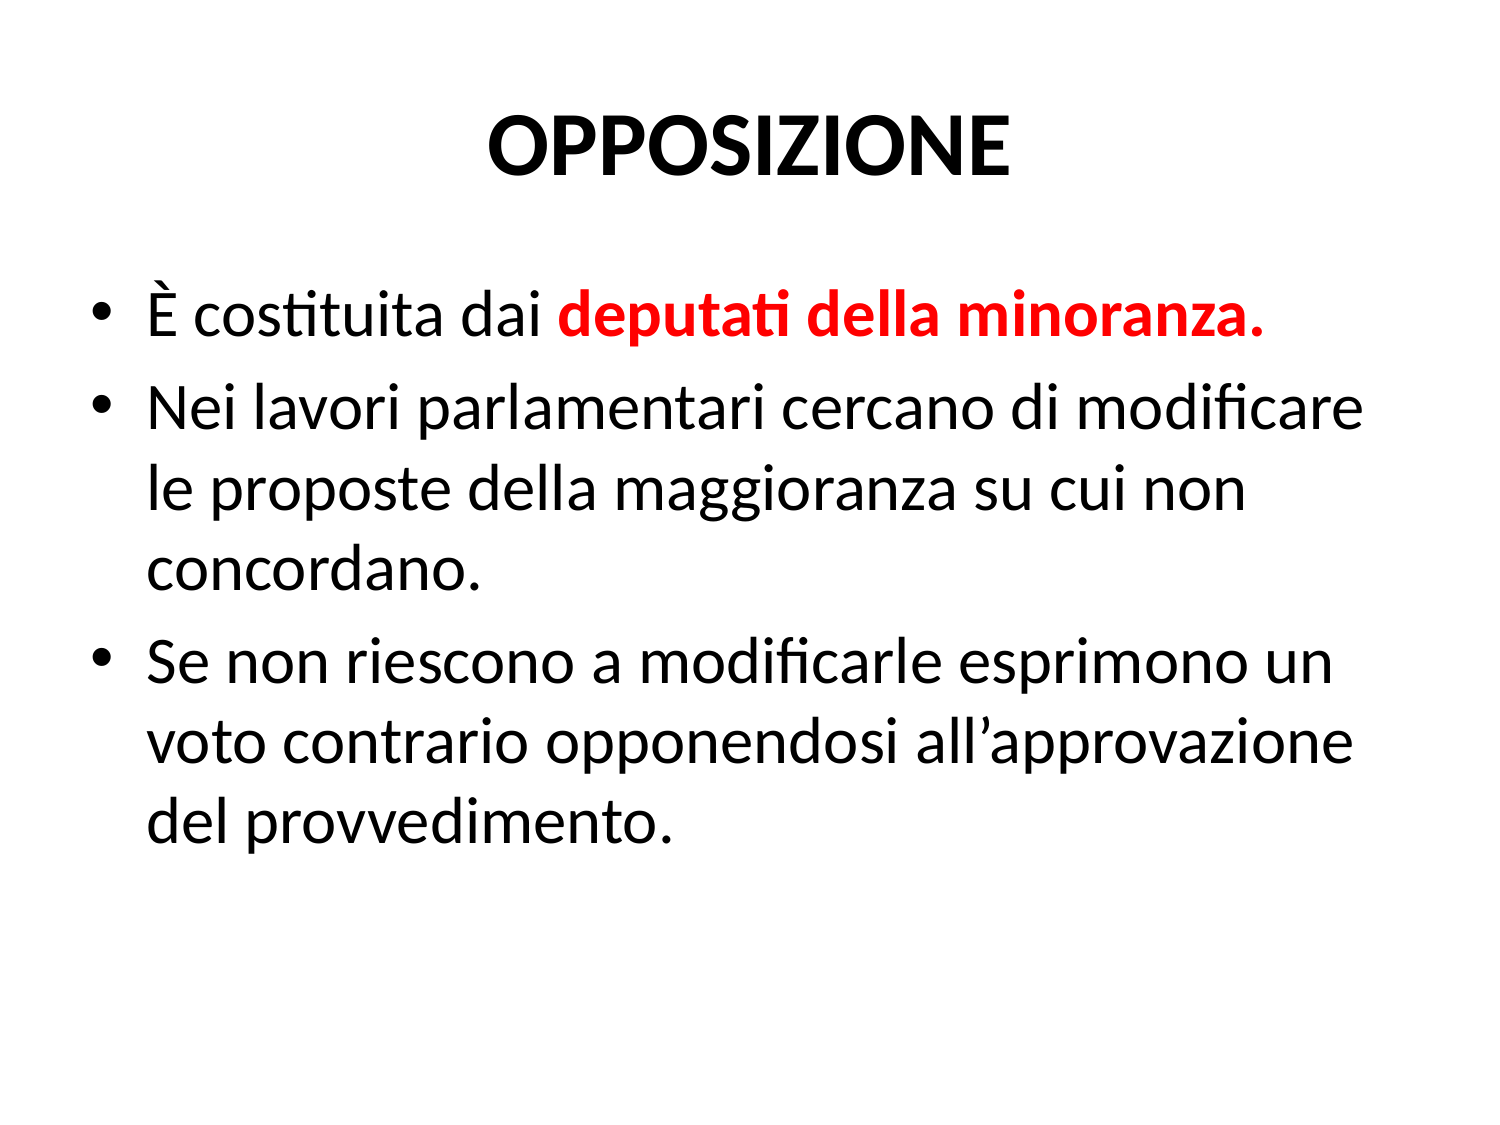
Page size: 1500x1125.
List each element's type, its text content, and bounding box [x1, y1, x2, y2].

list È costituita dai deputati della minoranza. Nei lavori parlamentari cercano di modificare le proposte della maggioranza su cui non concordano. Se non riescono a modificarle esprimono un voto contrario opponendosi all’approvazione del provvedimento. [75, 262, 1425, 1005]
title OPPOSIZIONE [75, 45, 1425, 233]
